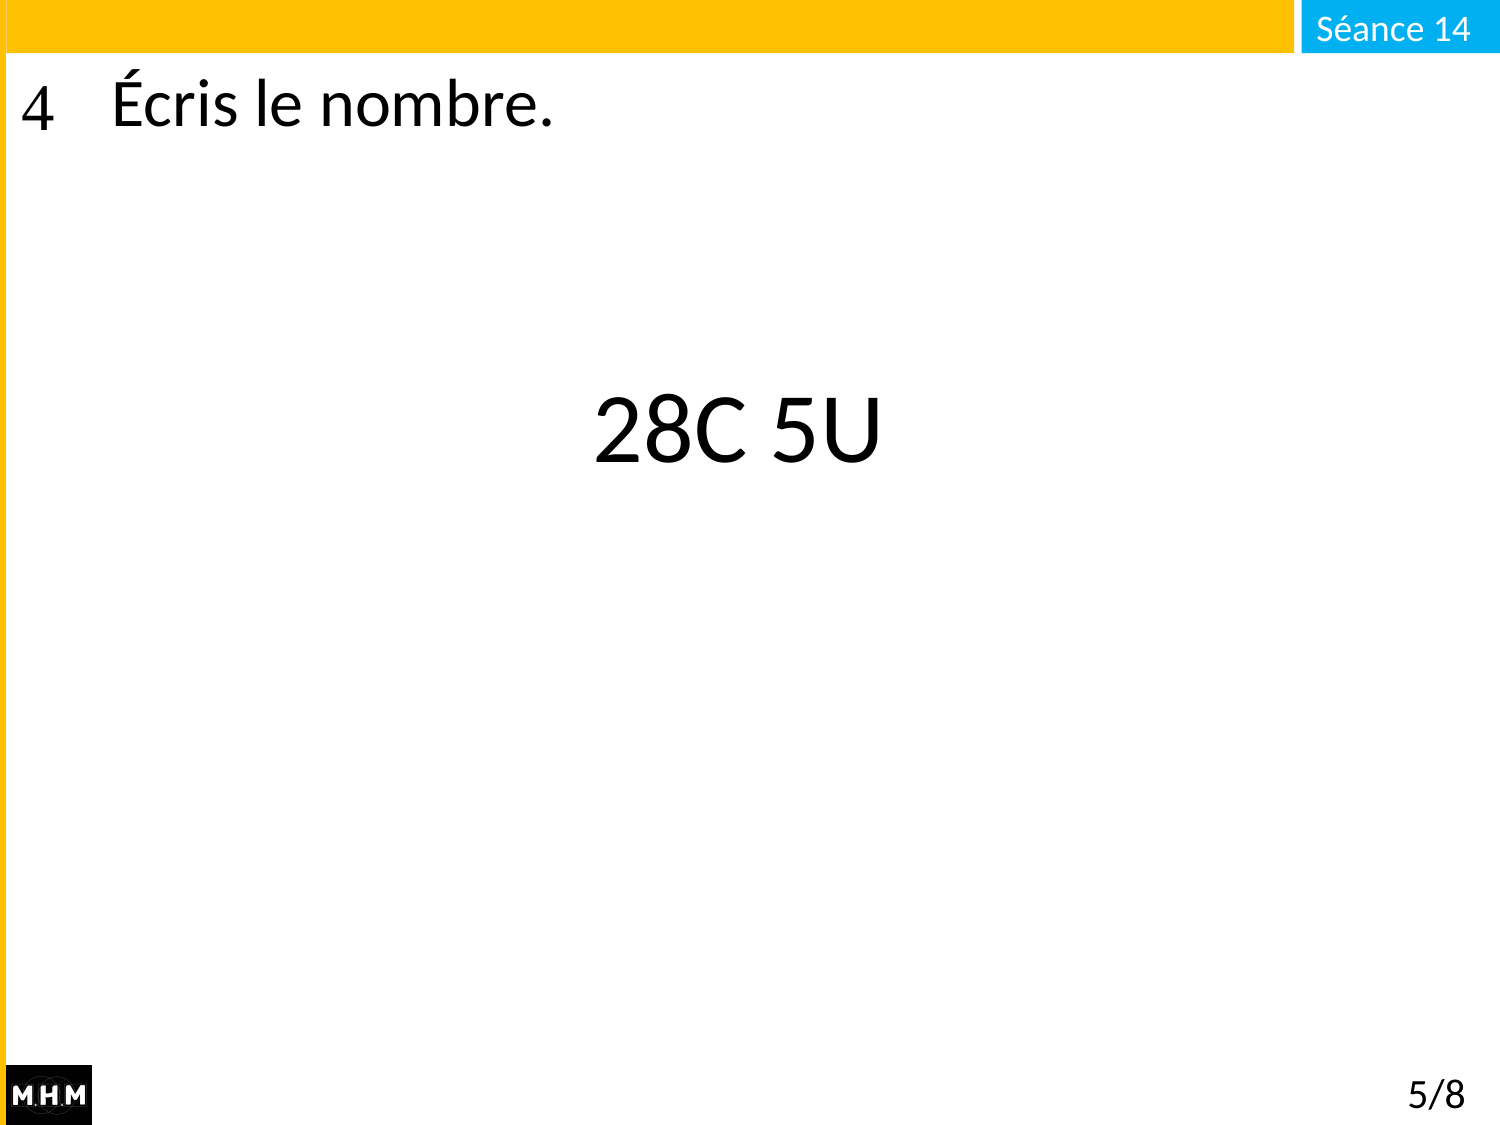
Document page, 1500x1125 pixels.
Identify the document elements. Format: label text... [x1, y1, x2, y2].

title Écris le nombre. [96, 60, 1391, 150]
text_box 28C 5U [374, 354, 1104, 490]
picture [6, 1065, 92, 1125]
list 5/8 [1373, 1064, 1500, 1125]
